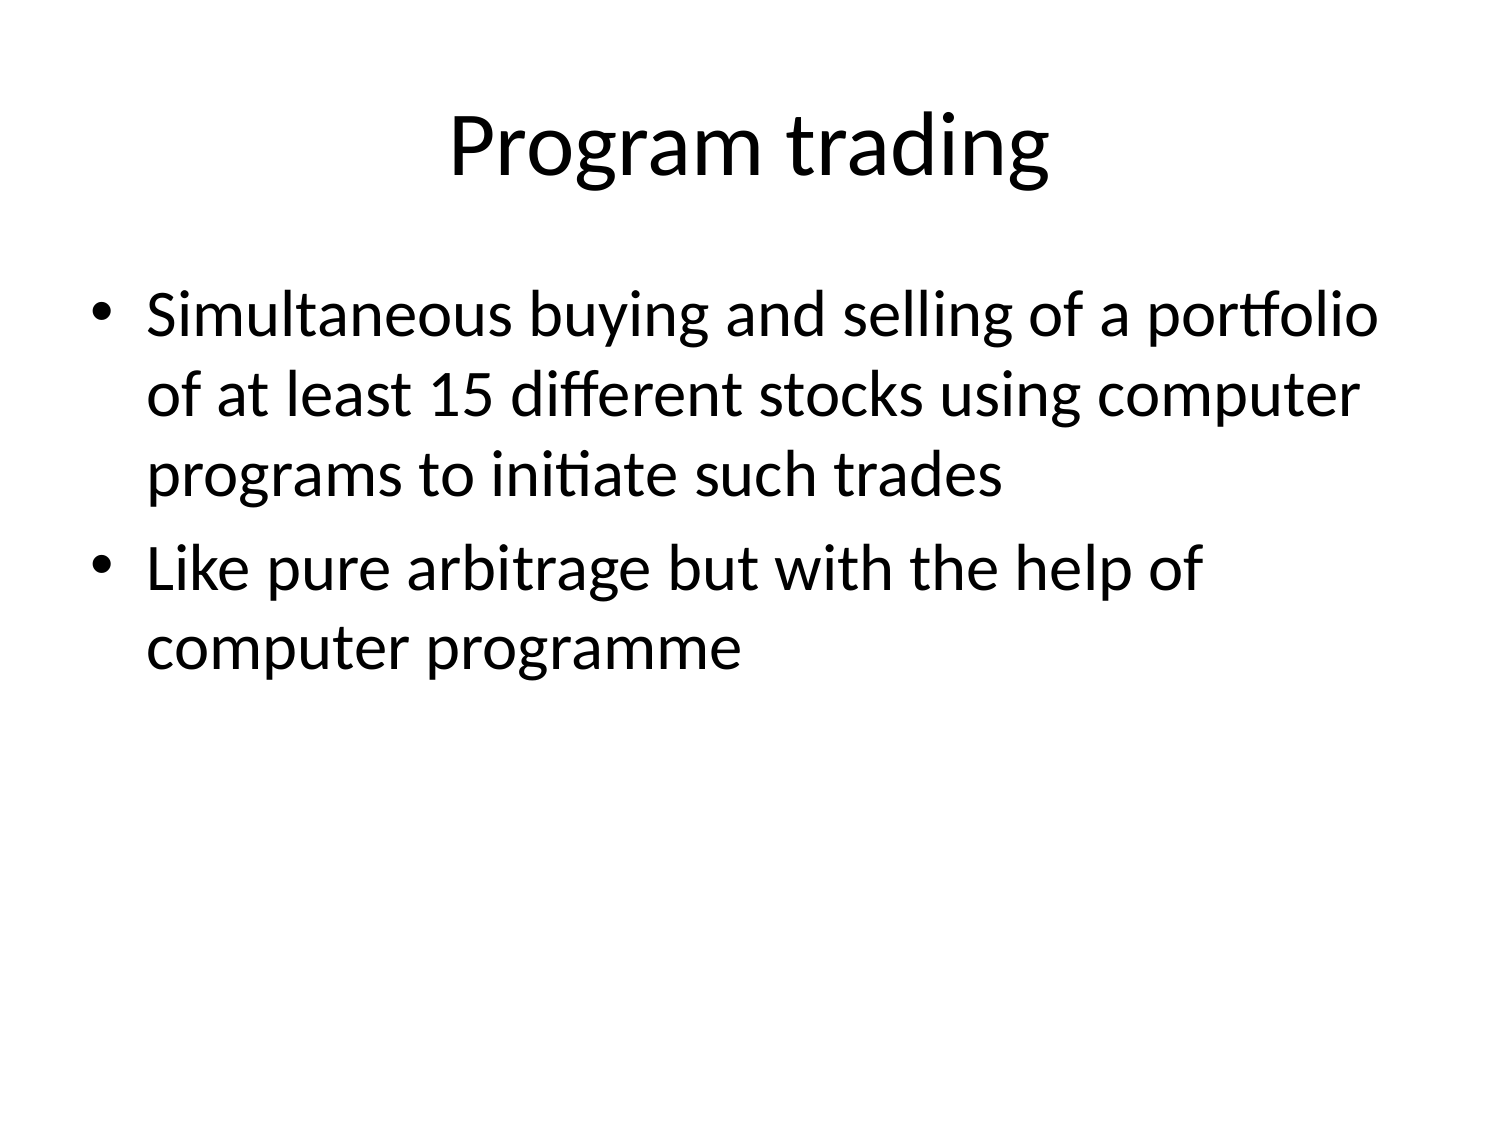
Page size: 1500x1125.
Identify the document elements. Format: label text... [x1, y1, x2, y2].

list Simultaneous buying and selling of a portfolio of at least 15 different stocks using computer programs to initiate such trades Like pure arbitrage but with the help of computer programme [75, 262, 1425, 1005]
title Program trading [75, 45, 1425, 233]
